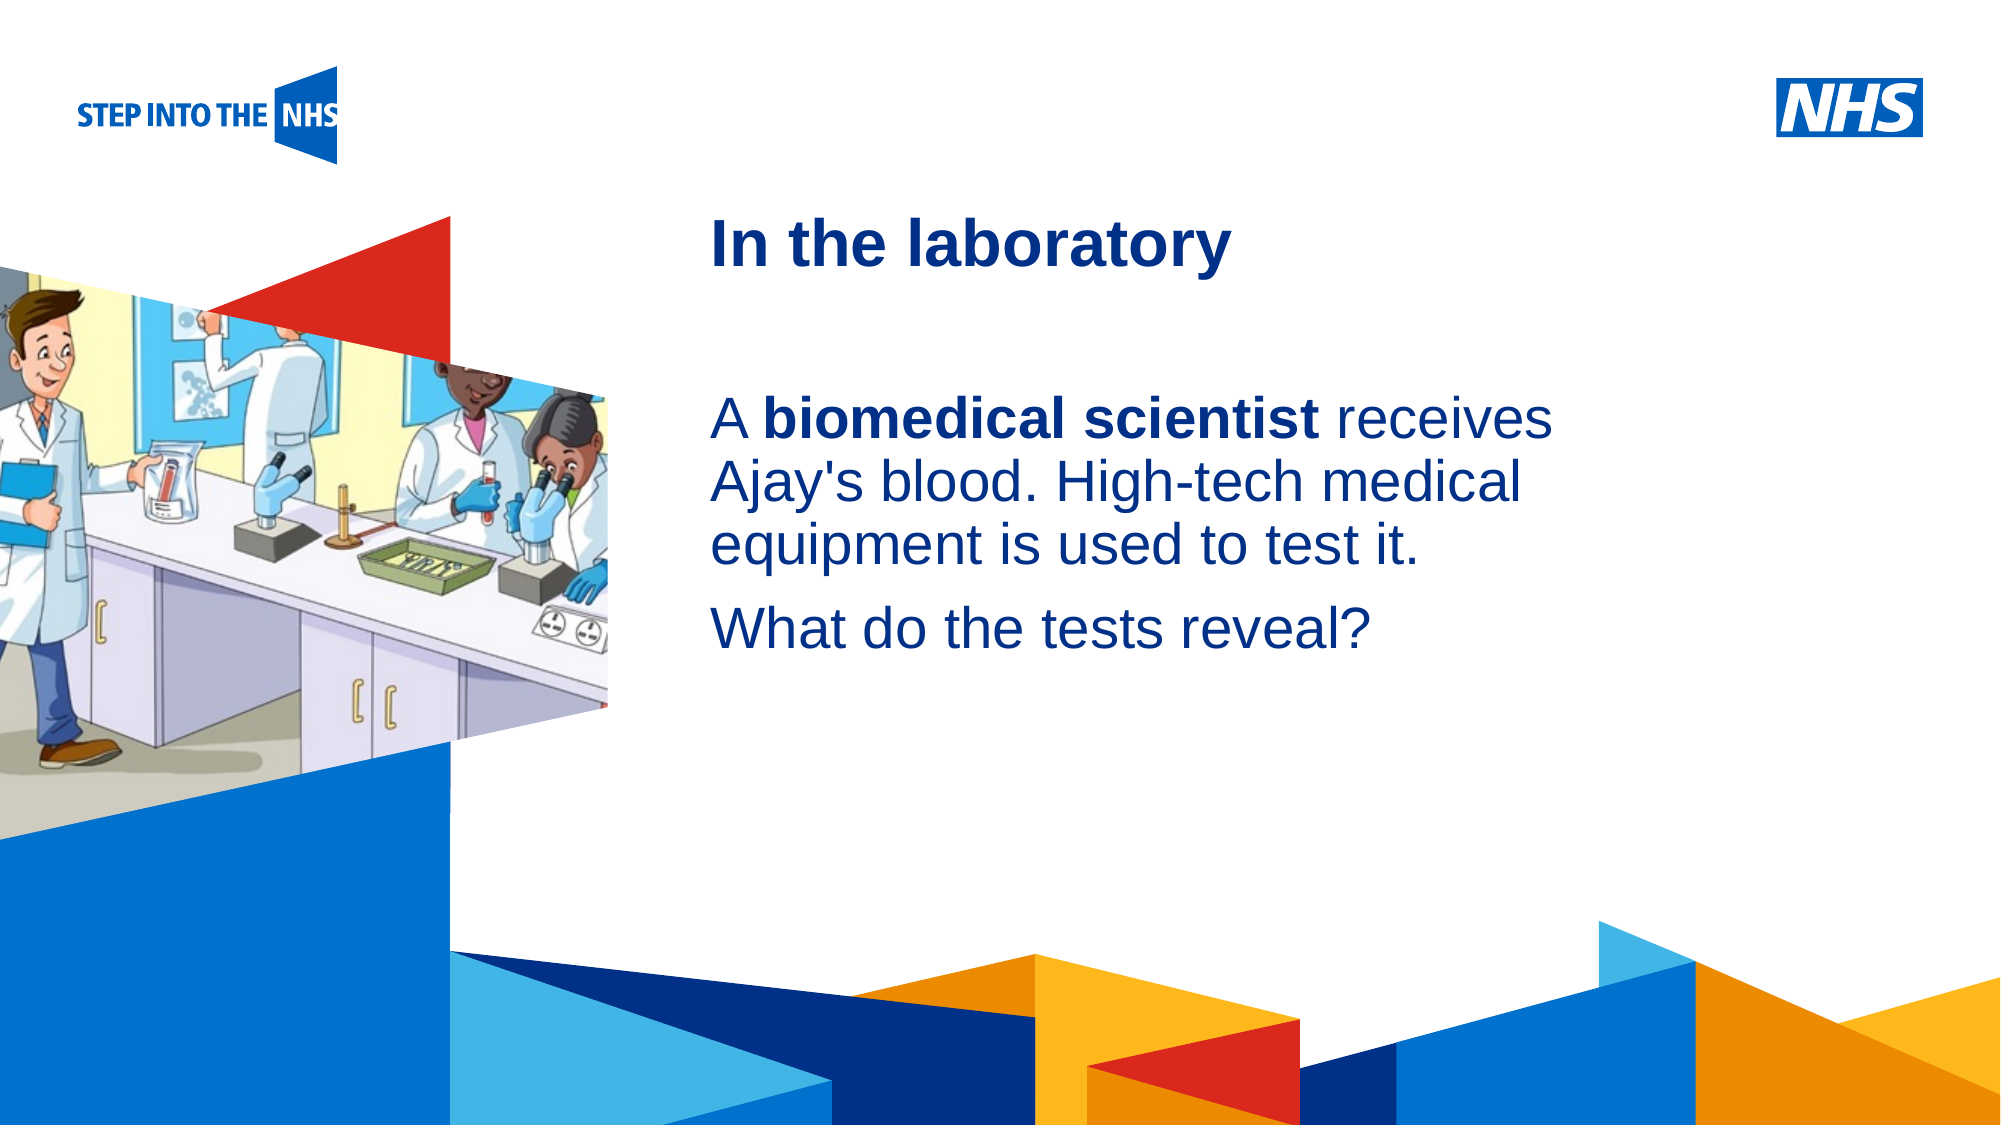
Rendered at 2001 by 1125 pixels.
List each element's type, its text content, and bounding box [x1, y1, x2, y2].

list A biomedical scientist receives Ajay's blood. High-tech medical equipment is used to test it. What do the tests reveal? [710, 388, 1611, 958]
picture [0, 266, 608, 840]
title In the laboratory [710, 208, 1672, 296]
